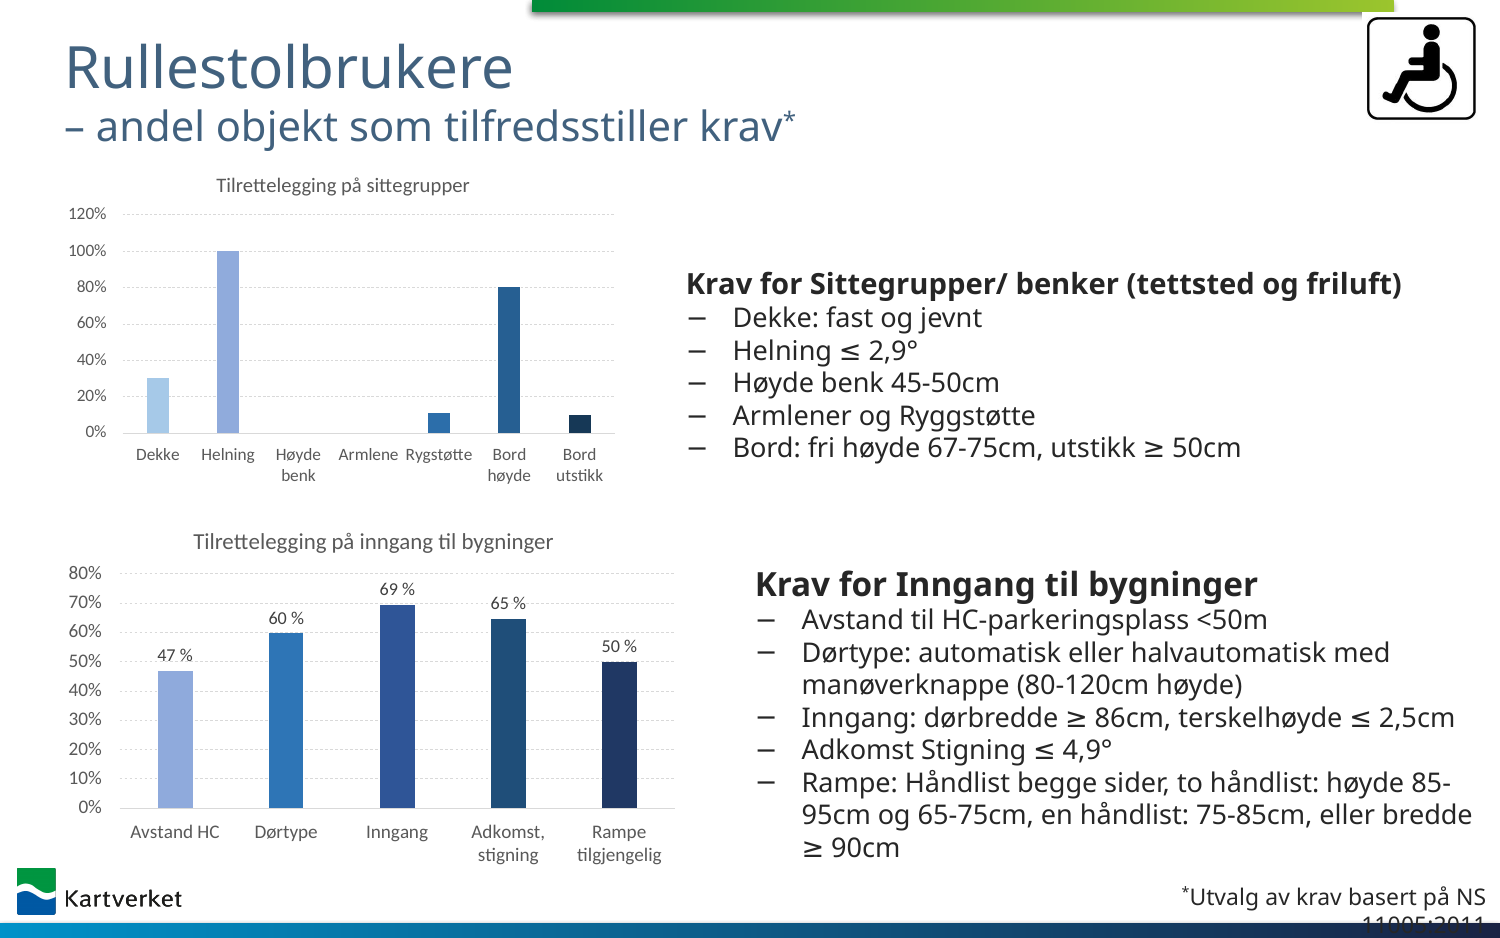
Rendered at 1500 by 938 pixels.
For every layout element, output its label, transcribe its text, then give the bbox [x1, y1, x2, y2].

picture [62, 520, 686, 874]
text_box Rullestolbrukere – andel objekt som tilfredsstiller krav* [49, 25, 1431, 158]
text_box *Utvalg av krav basert på NS 11005:2011 [1068, 873, 1500, 938]
picture [1362, 12, 1481, 126]
text_box Krav for Sittegrupper/ benker (tettsted og friluft) Dekke: fast og jevnt Helning ≤ 2,9° Høyde benk 45-50cm Armlener og Ryggstøtte Bord: fri høyde 67-75cm, utstikk ≥ 50cm [670, 258, 1418, 471]
text_box Krav for Inngang til bygninger Avstand til HC-parkeringsplass <50m Dørtype: automatisk eller halvautomatisk med manøverknappe (80-120cm høyde) Inngang: dørbredde ≥ 86cm, terskelhøyde ≤ 2,5cm Adkomst Stigning ≤ 4,9° Rampe: Håndlist begge sider, to håndlist: høyde 85-95cm og 65-75cm, en håndlist: 75-85cm, eller bredde ≥ 90cm [740, 555, 1491, 870]
picture [62, 166, 625, 492]
